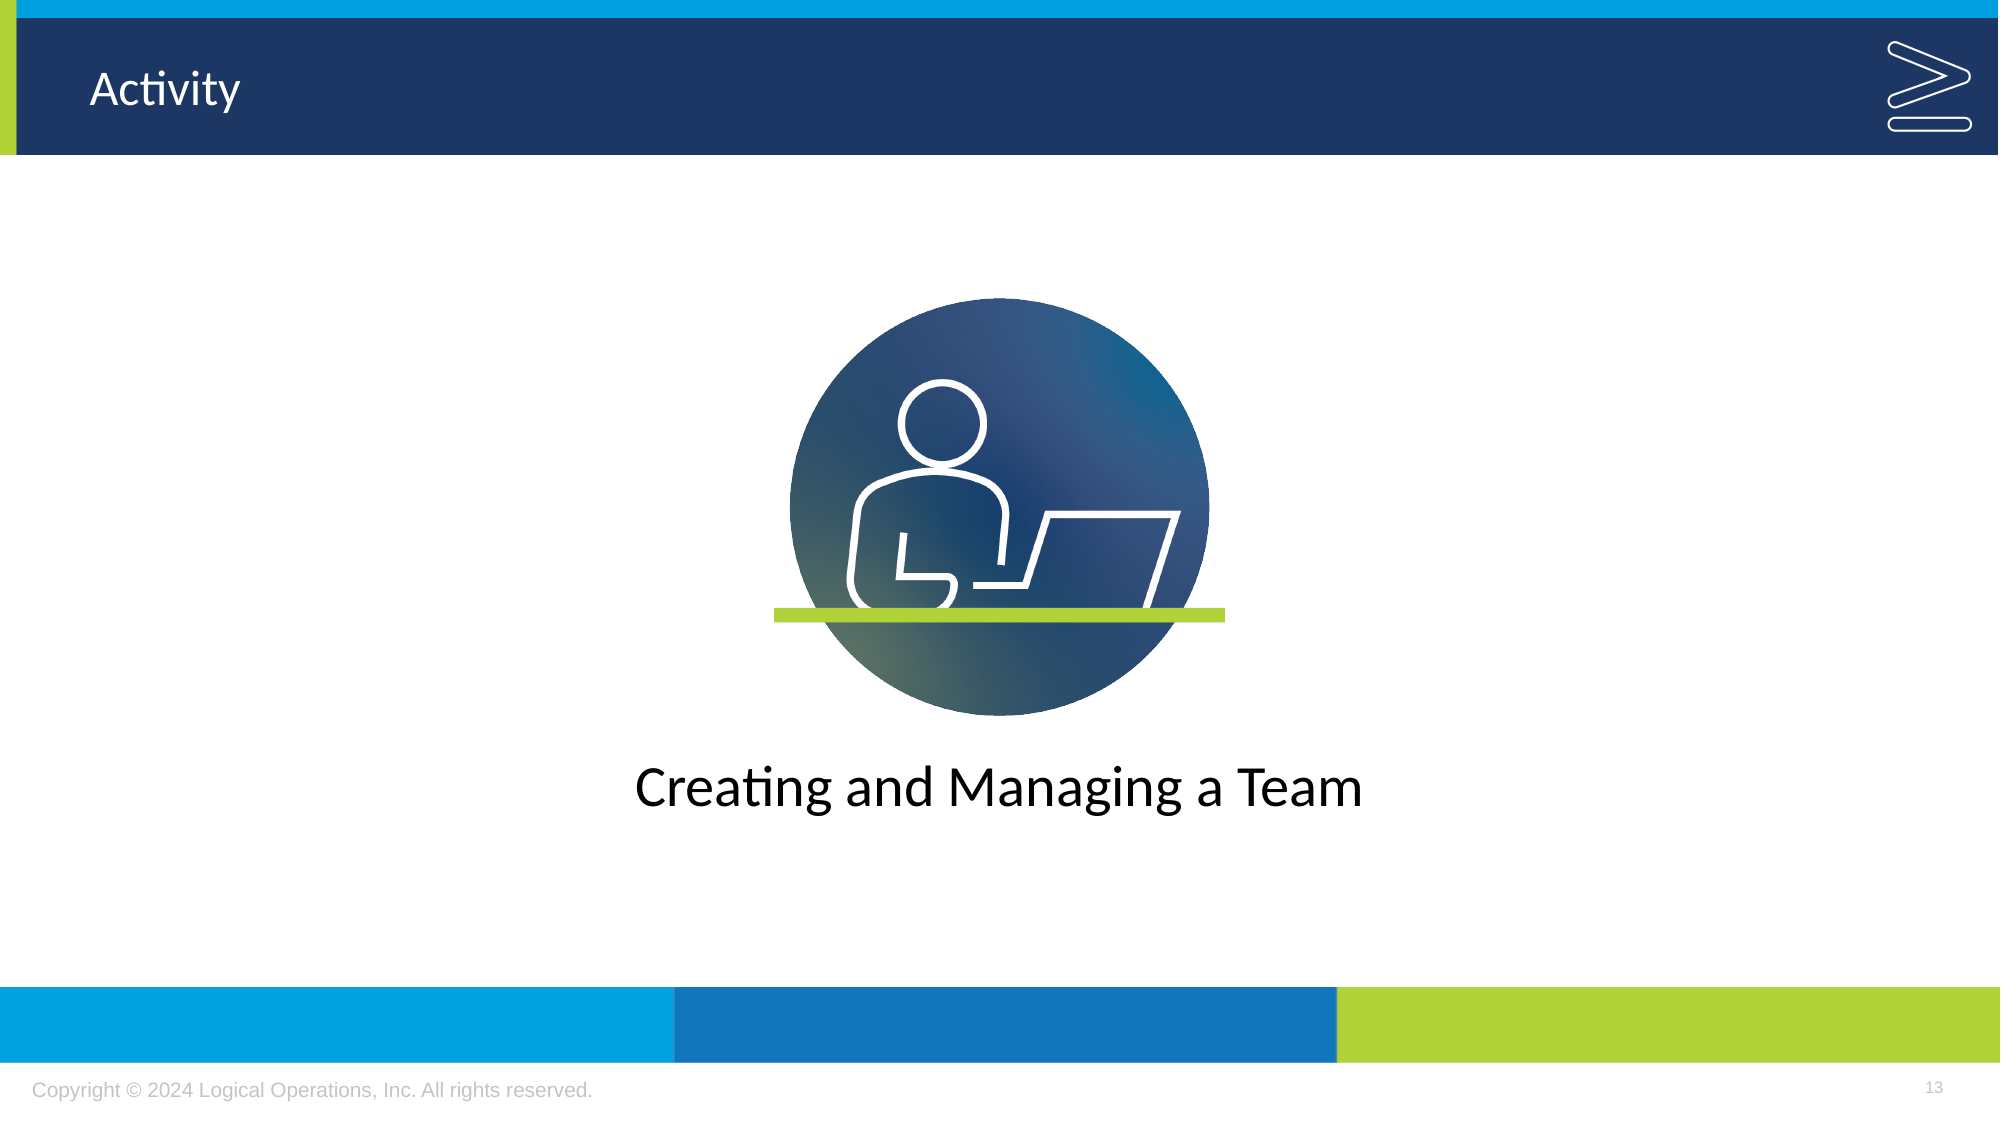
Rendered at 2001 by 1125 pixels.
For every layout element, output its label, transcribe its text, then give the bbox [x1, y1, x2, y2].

picture [0, 0, 1998, 155]
picture [674, 987, 2000, 1063]
picture [774, 298, 1225, 716]
slide_number 13 [1491, 1057, 1959, 1118]
list Creating and Managing a Team [125, 740, 1875, 841]
